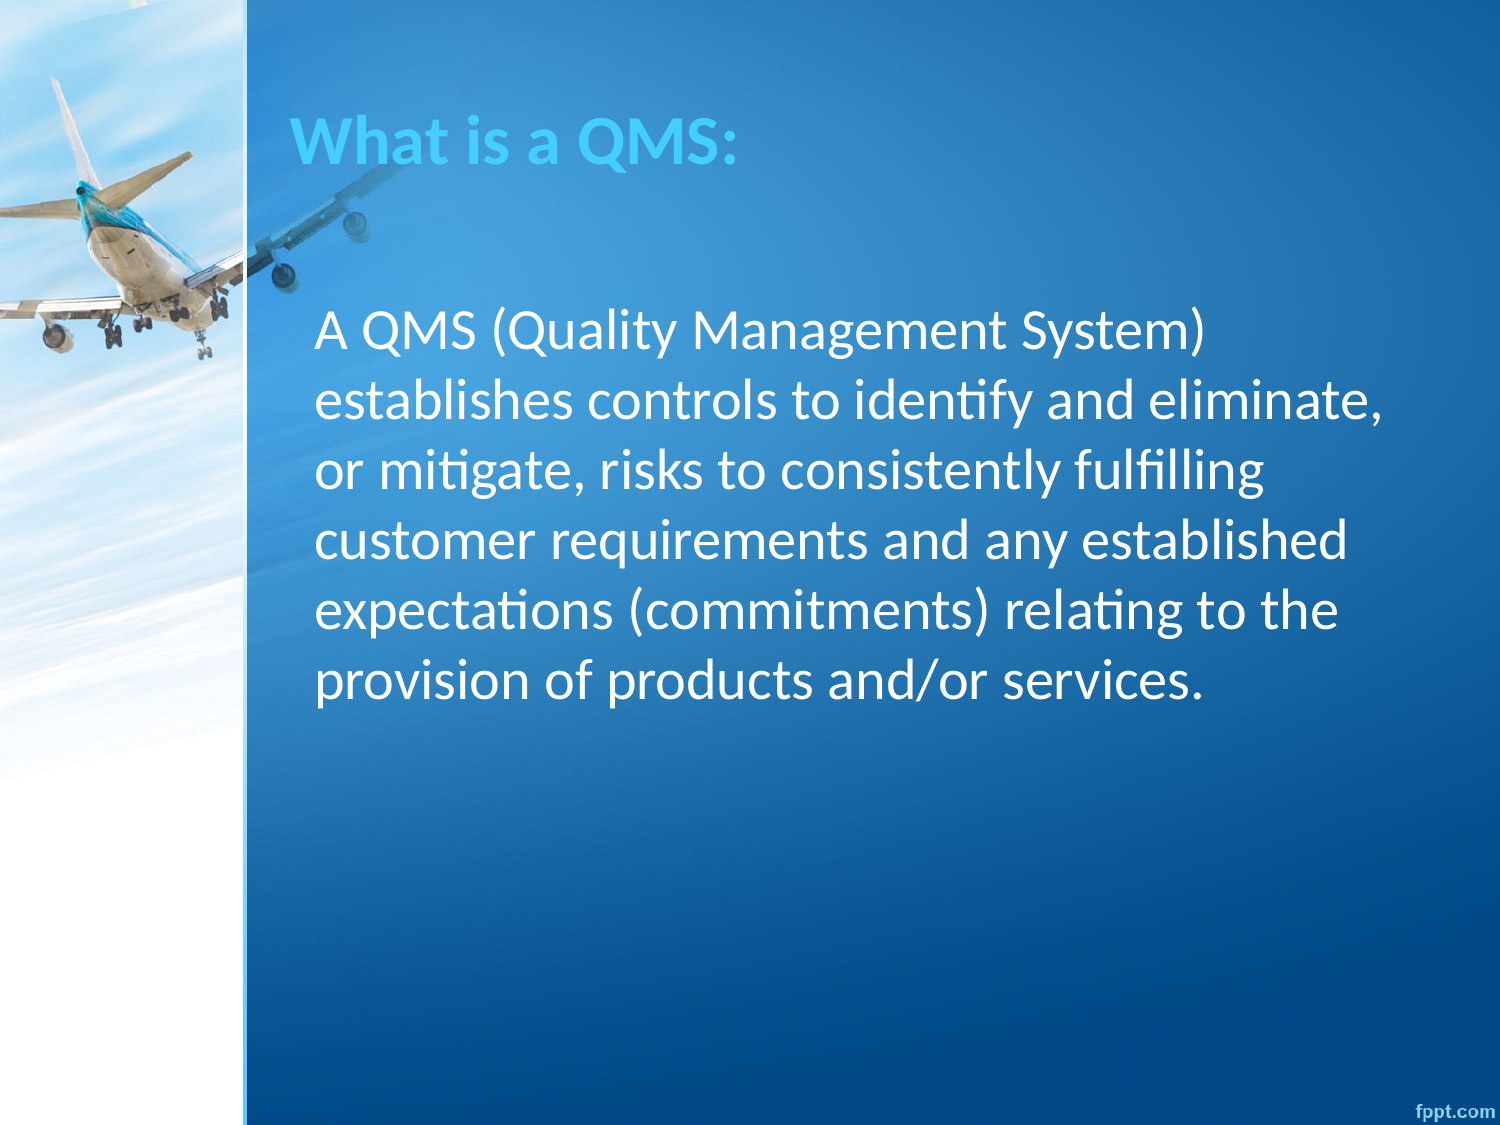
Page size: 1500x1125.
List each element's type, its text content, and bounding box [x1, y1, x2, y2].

title What is a QMS: [274, 86, 1425, 187]
picture [0, 0, 1500, 1125]
list A QMS (Quality Management System) establishes controls to identify and eliminate, or mitigate, risks to consistently fulfilling customer requirements and any established expectations (commitments) relating to the provision of products and/or services. [299, 211, 1425, 914]
